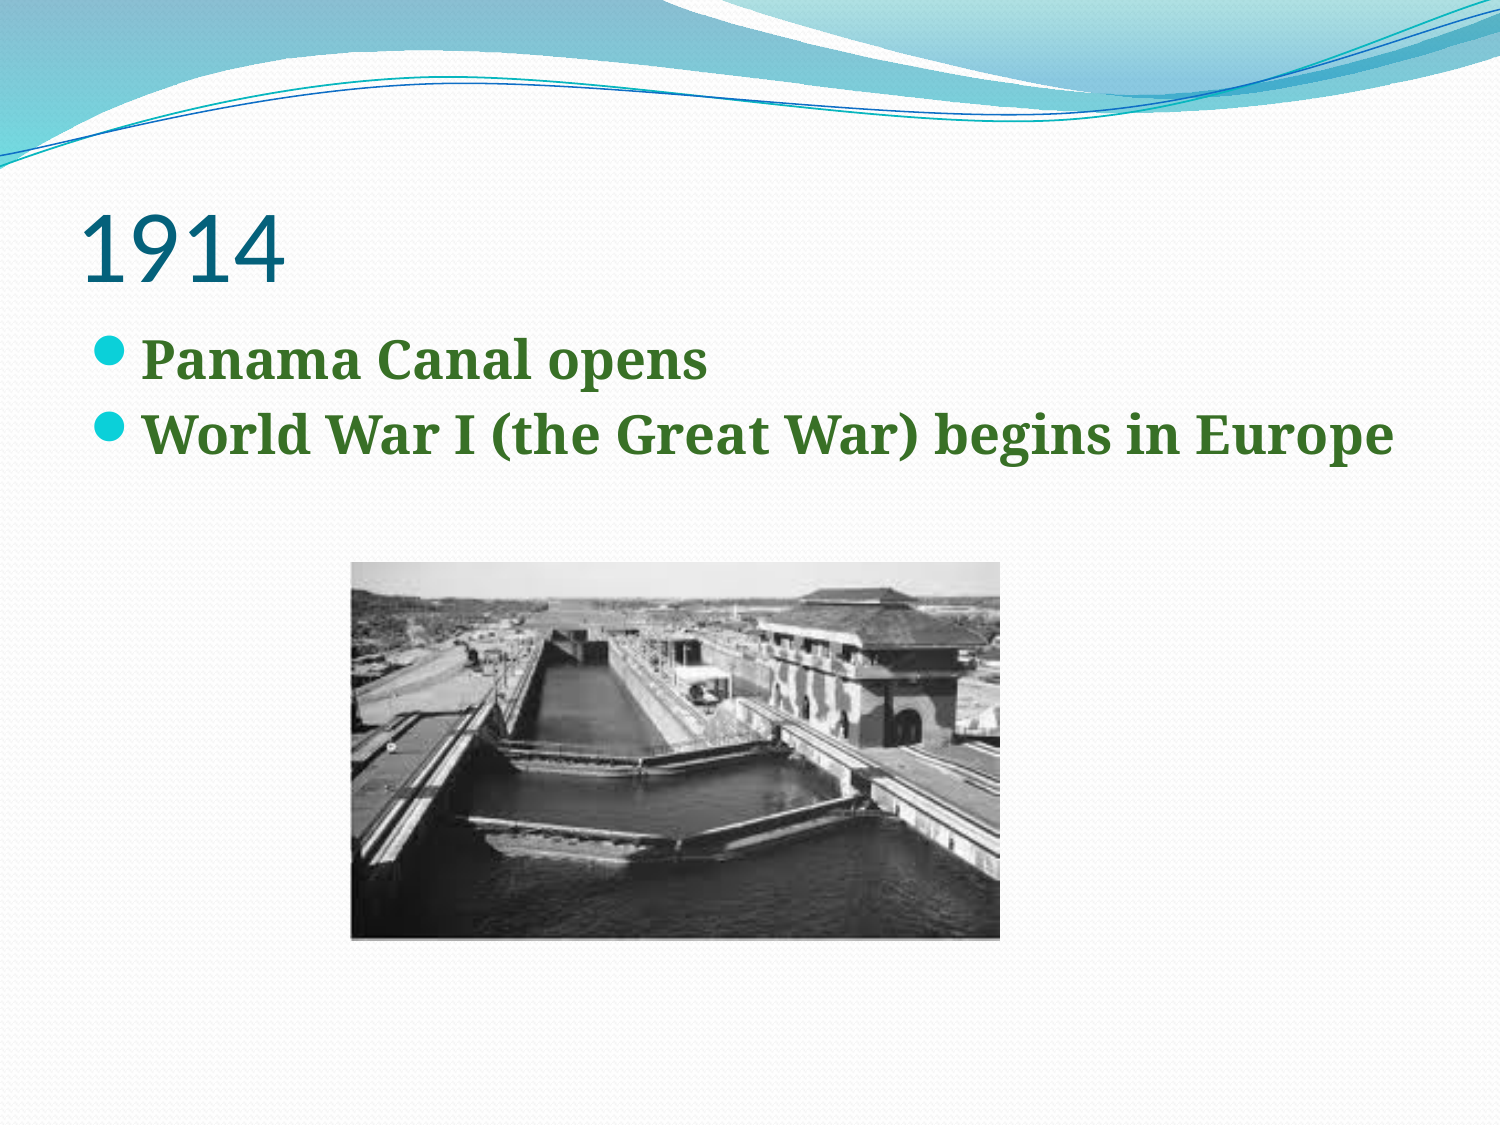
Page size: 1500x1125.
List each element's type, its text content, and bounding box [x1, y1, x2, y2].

list Panama Canal opens World War I (the Great War) begins in Europe [74, 317, 1426, 1038]
title 1914 [74, 115, 1426, 304]
picture [349, 562, 1001, 941]
